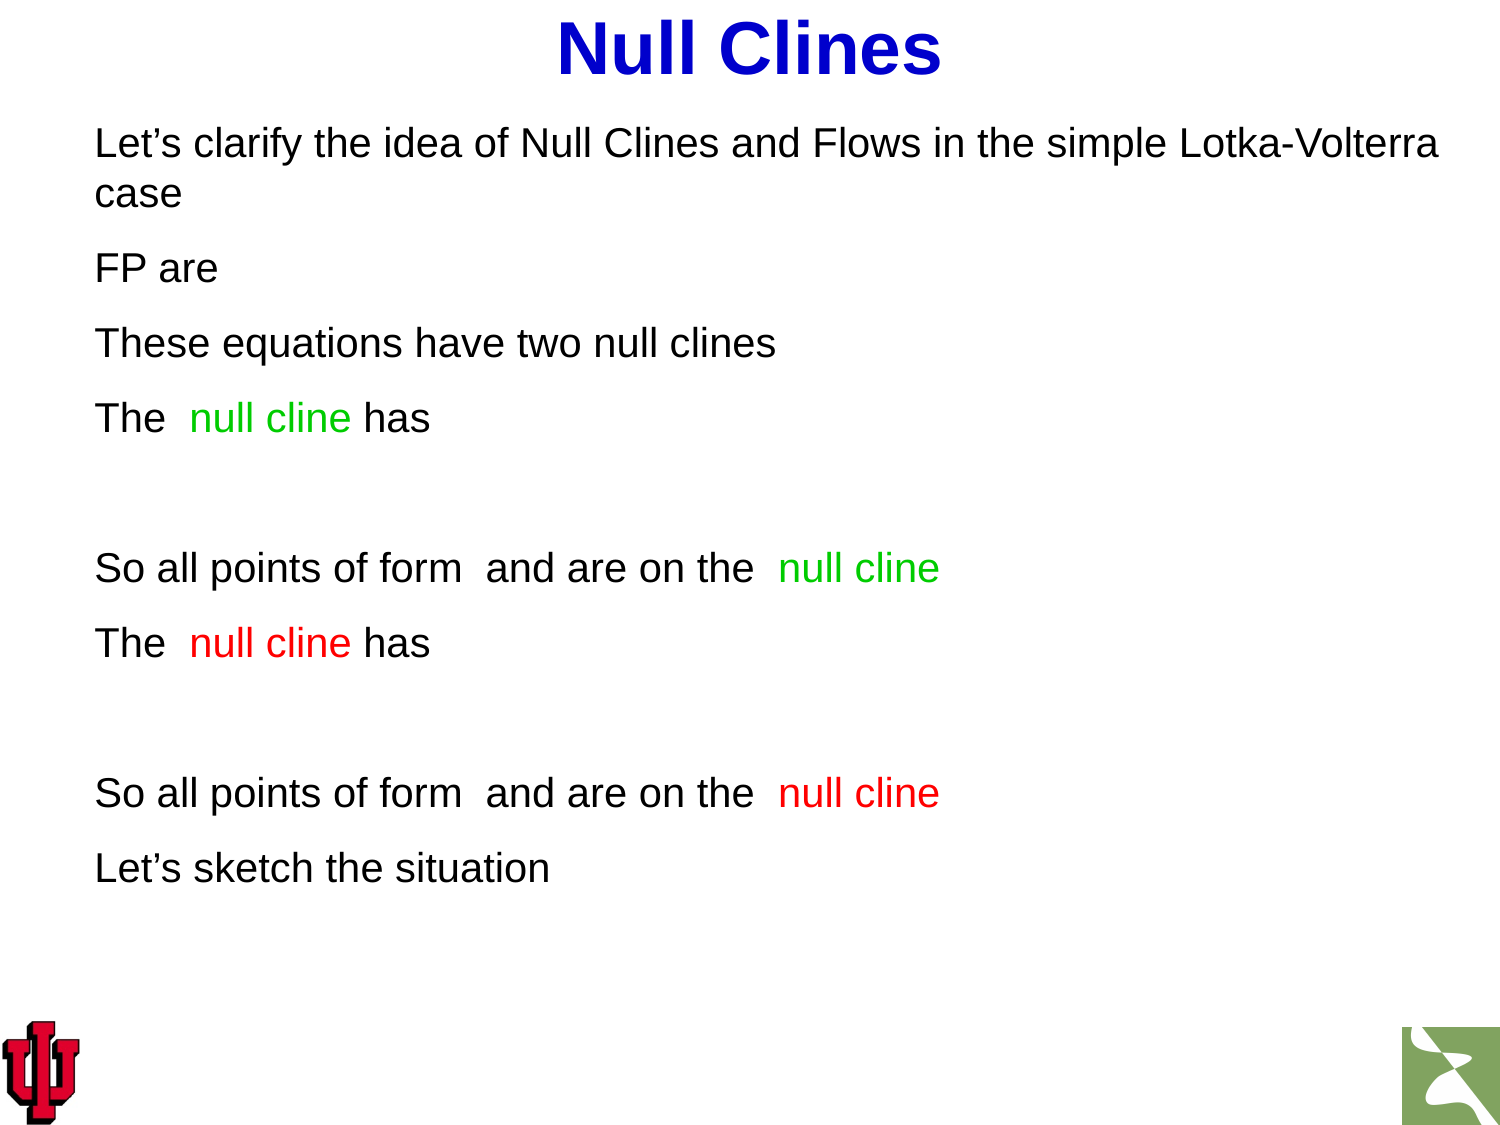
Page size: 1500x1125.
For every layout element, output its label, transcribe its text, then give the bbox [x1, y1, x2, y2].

title Null Clines [0, 0, 1500, 90]
picture [0, 1020, 80, 1125]
picture [1402, 1027, 1500, 1125]
